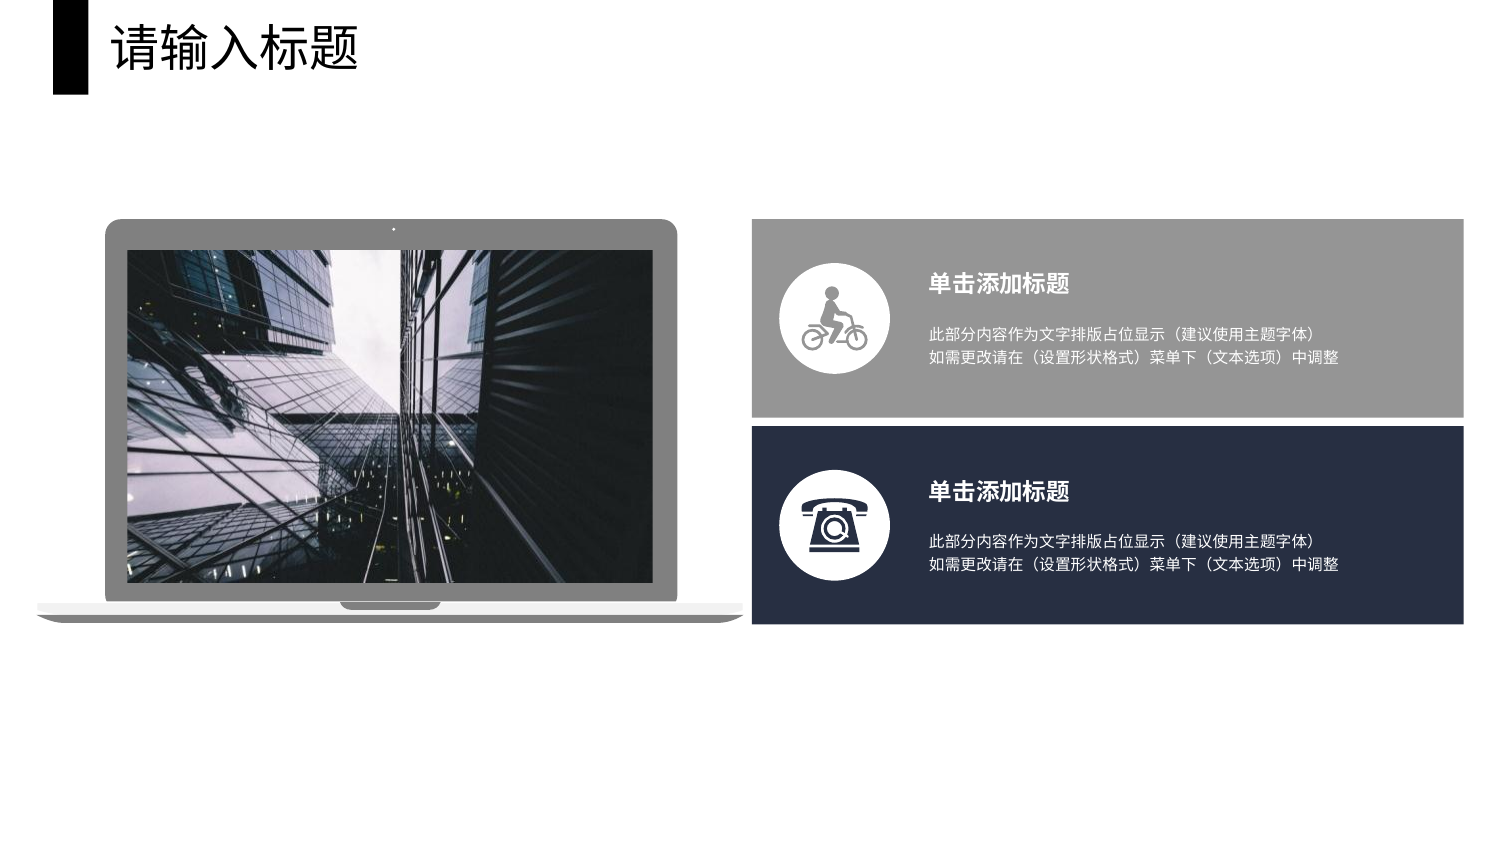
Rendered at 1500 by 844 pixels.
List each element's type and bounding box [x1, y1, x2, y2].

text_box [751, 425, 1464, 625]
text_box [751, 218, 1464, 418]
text_box [35, 218, 744, 624]
text_box [52, 0, 396, 95]
